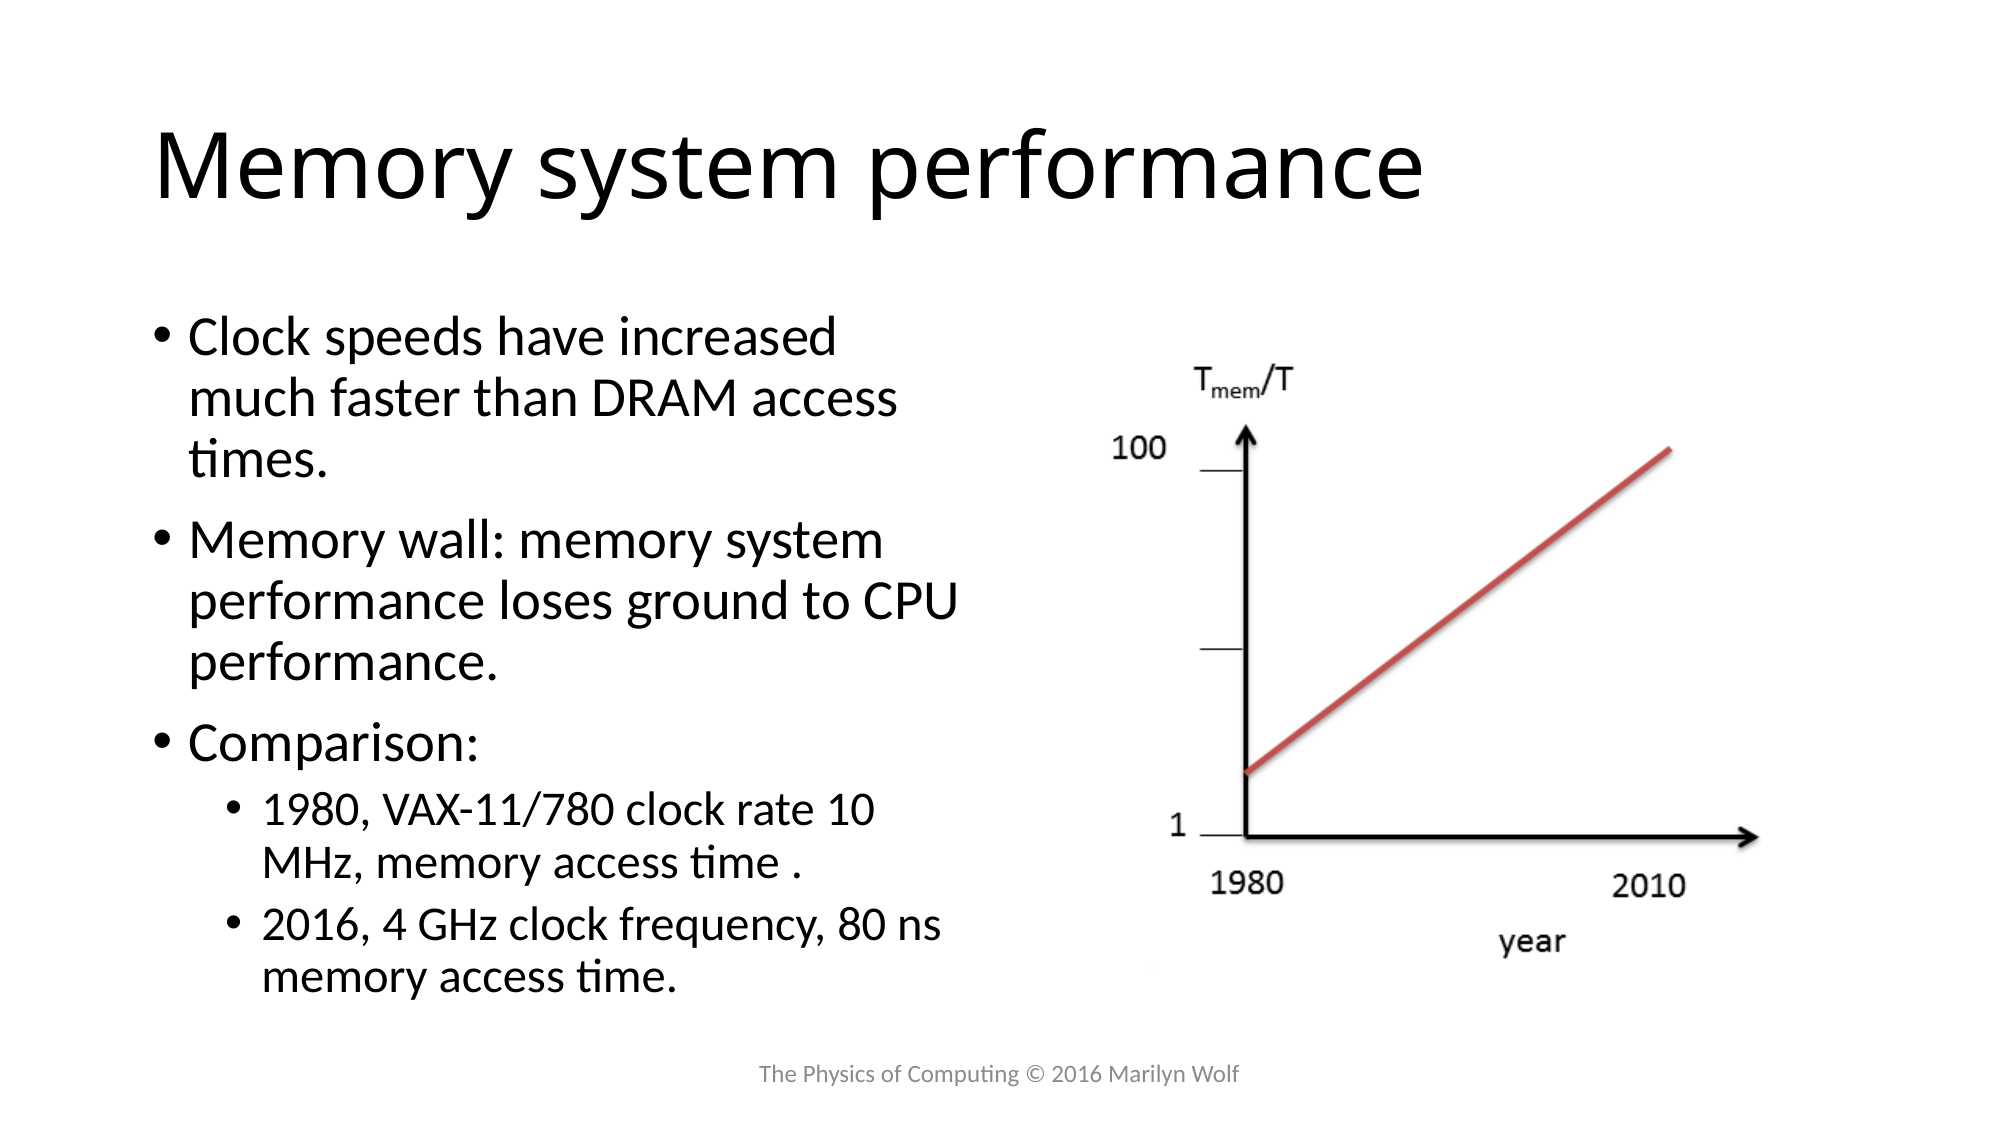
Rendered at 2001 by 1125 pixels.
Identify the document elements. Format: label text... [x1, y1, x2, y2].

title Memory system performance [137, 59, 1863, 278]
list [1092, 342, 1782, 971]
footer The Physics of Computing © 2016 Marilyn Wolf [662, 1042, 1338, 1103]
